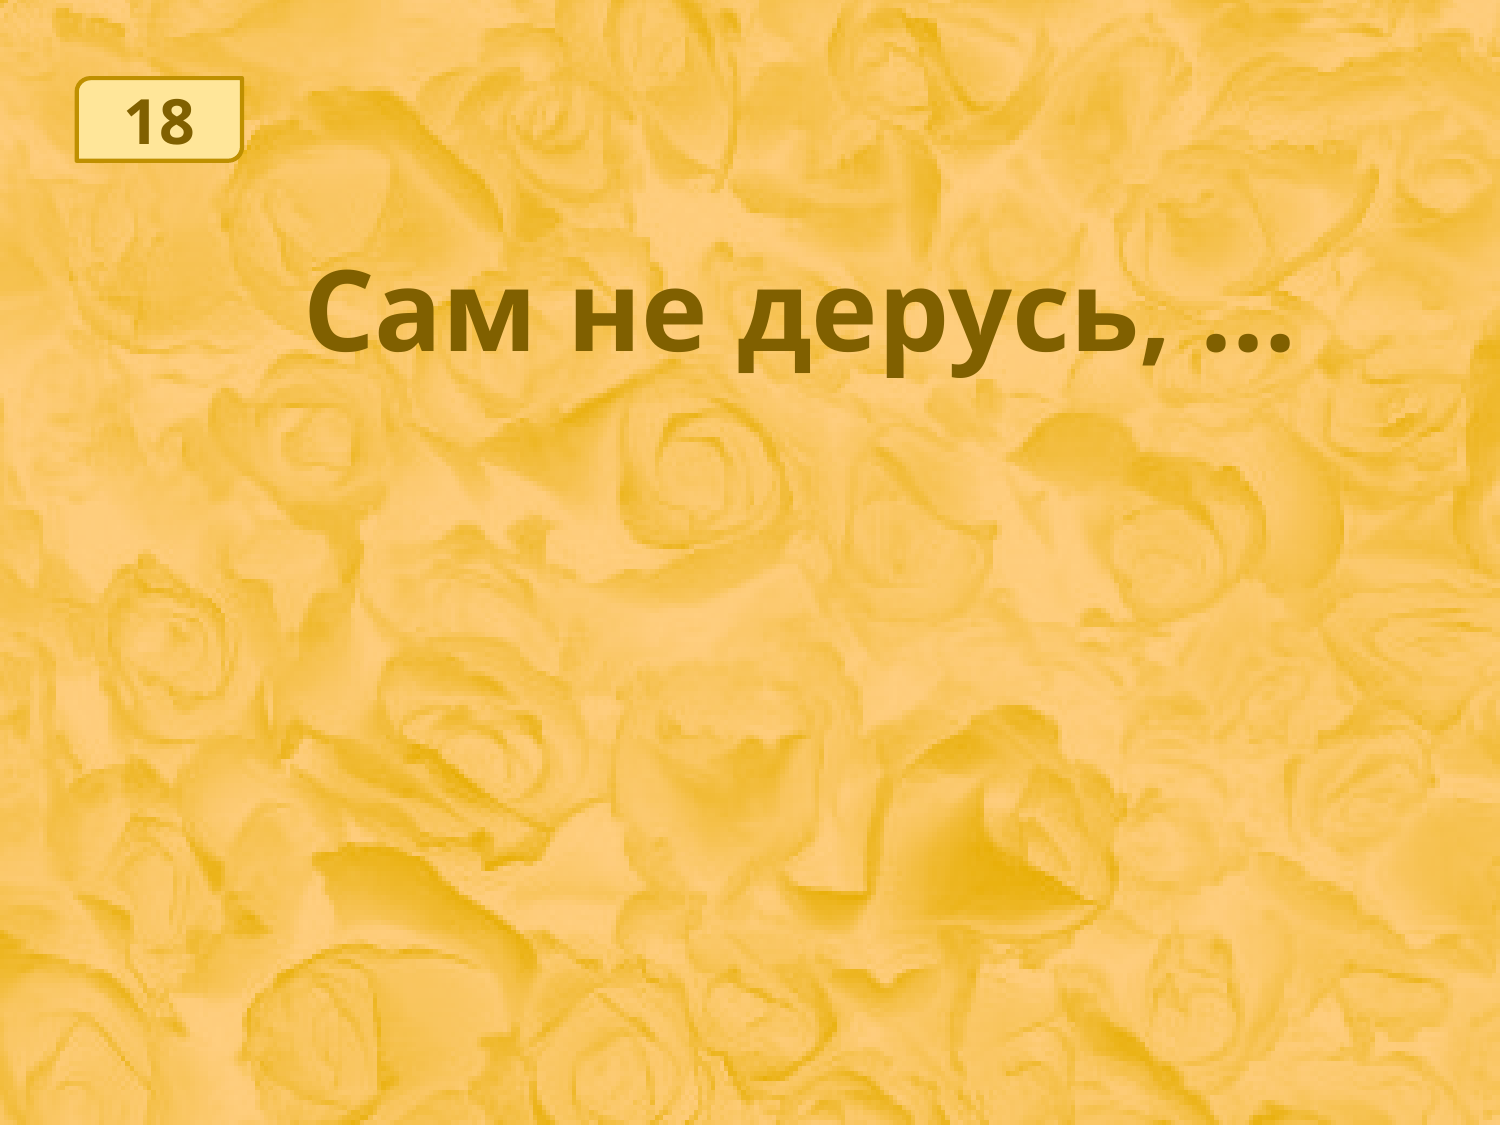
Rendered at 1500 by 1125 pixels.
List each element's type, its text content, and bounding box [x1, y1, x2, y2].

text_box 18 [74, 76, 245, 163]
text_box Сам не дерусь, … [242, 231, 1388, 382]
